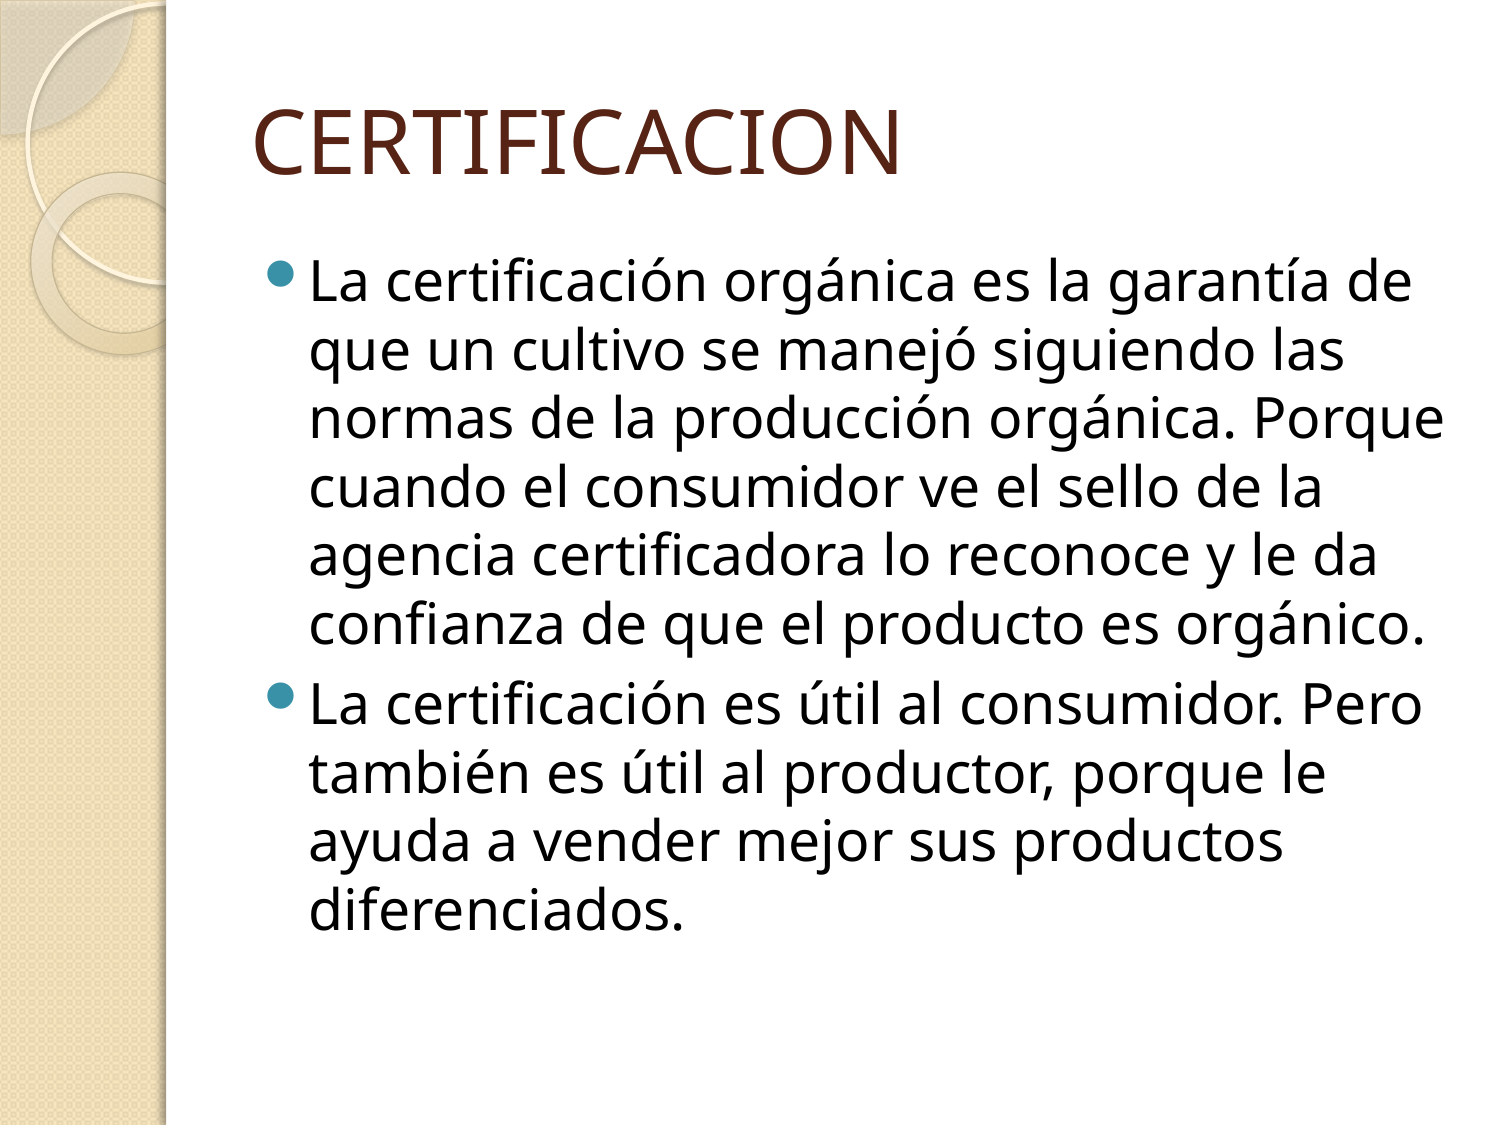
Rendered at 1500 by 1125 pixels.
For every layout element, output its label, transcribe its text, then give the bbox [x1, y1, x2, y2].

list La certificación orgánica es la garantía de que un cultivo se manejó siguiendo las normas de la producción orgánica. Porque cuando el consumidor ve el sello de la agencia certificadora lo reconoce y le da confianza de que el producto es orgánico. La certificación es útil al consumidor. Pero también es útil al productor, porque le ayuda a vender mejor sus productos diferenciados. [235, 237, 1466, 1025]
title CERTIFICACION [235, 45, 1466, 233]
